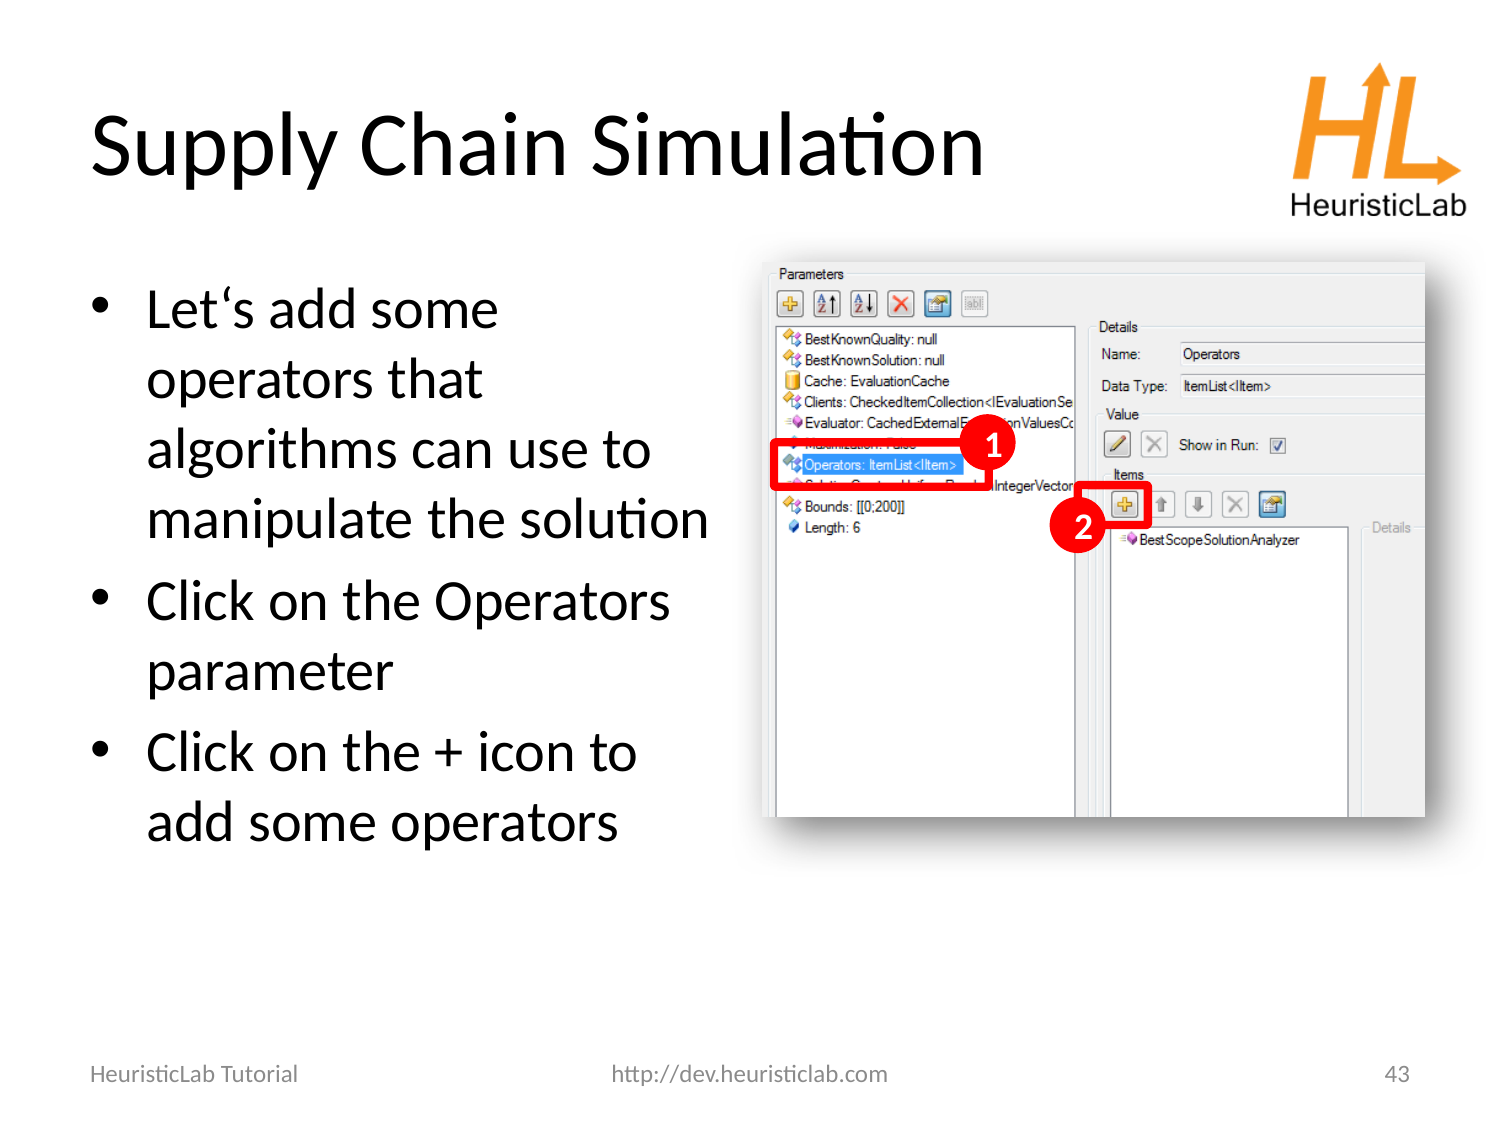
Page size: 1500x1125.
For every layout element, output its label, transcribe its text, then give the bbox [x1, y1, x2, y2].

picture [762, 262, 1426, 818]
picture [1281, 27, 1474, 244]
slide_number 43 [1074, 1042, 1425, 1103]
title Supply Chain Simulation [75, 45, 1282, 233]
slide_number HeuristicLab Tutorial [75, 1042, 425, 1103]
footer http://dev.heuristiclab.com [512, 1042, 988, 1103]
list Let‘s add some operators that algorithms can use to manipulate the solution Click on the Operators parameter Click on the + icon to add some operators [75, 262, 738, 1005]
